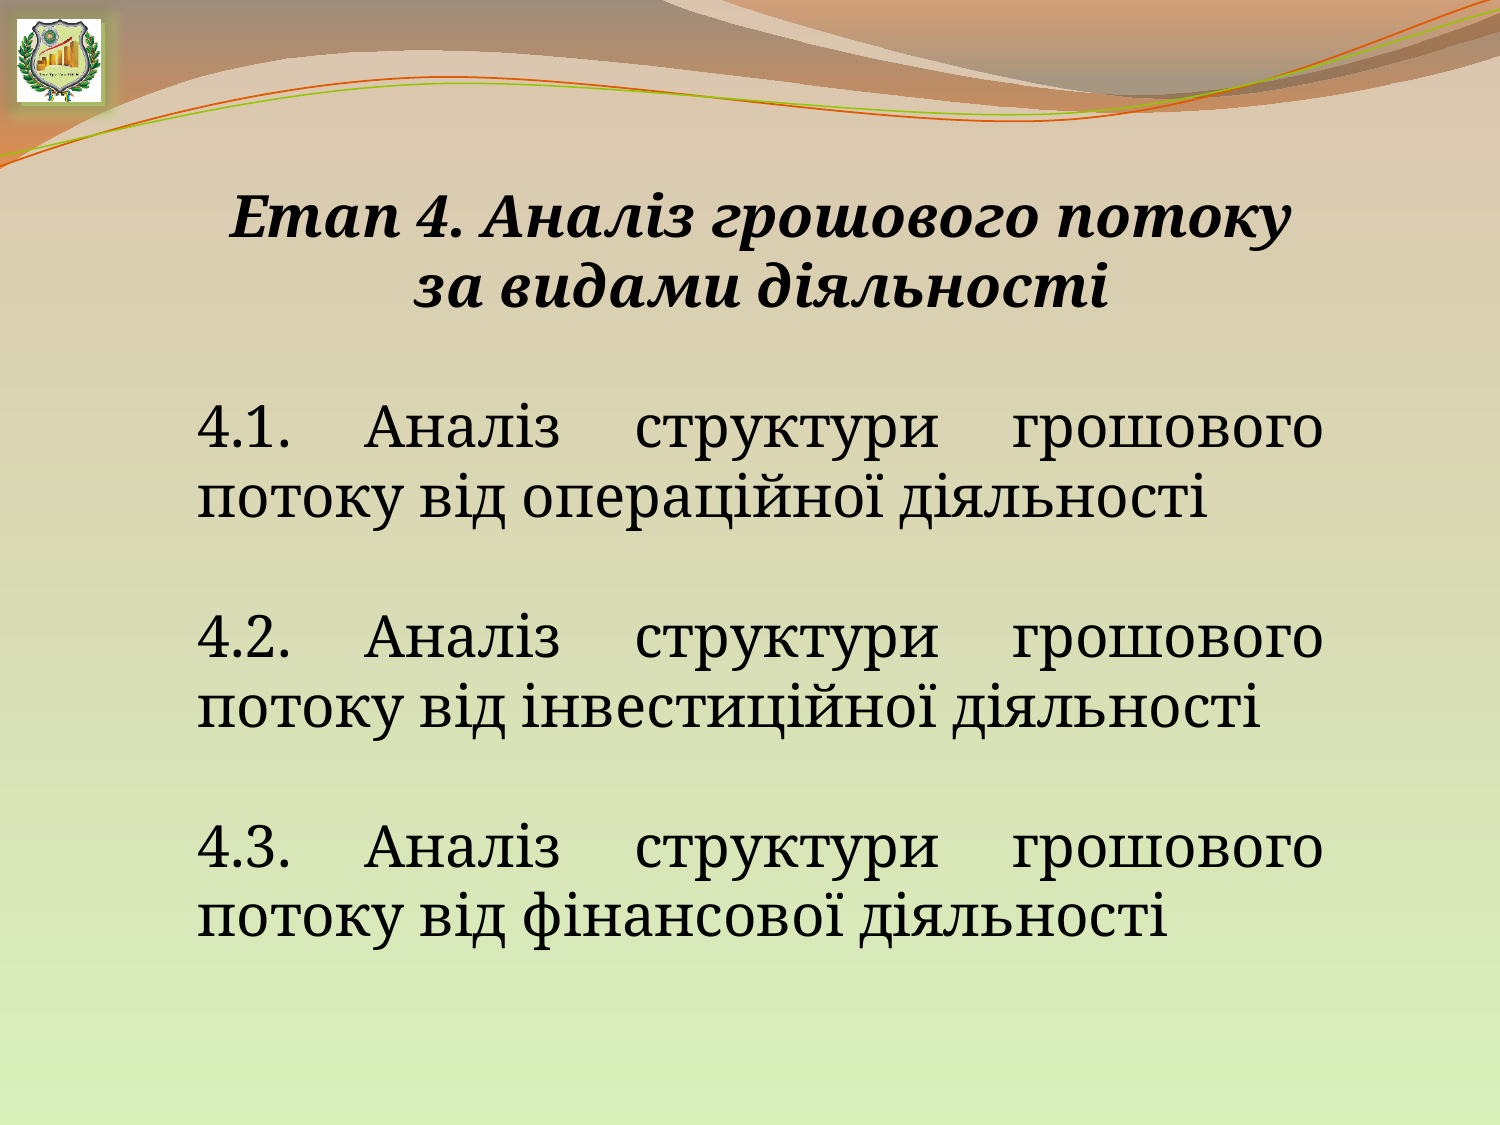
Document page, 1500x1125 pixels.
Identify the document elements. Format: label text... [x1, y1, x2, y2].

text_box Етап 4. Аналіз грошового потоку за видами діяльності 4.1. Аналіз структури грошового потоку від операційної діяльності 4.2. Аналіз структури грошового потоку від інвестиційної діяльності 4.3. Аналіз структури грошового потоку від фінансової діяльності [182, 171, 1341, 956]
picture [17, 18, 101, 102]
